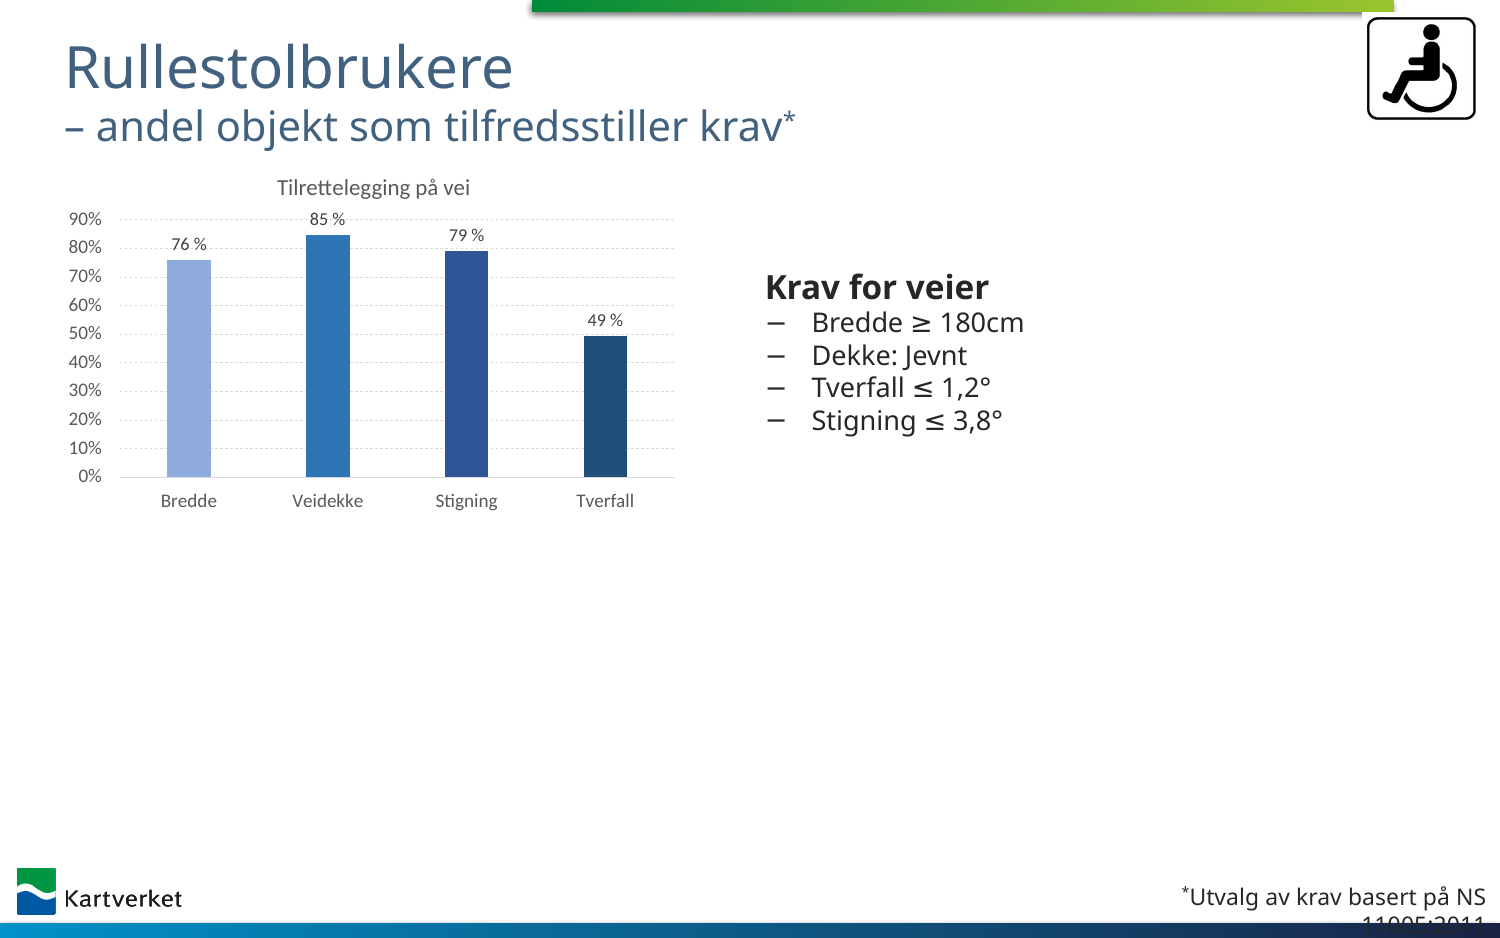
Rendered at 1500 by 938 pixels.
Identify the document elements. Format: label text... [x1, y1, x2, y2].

picture [62, 166, 686, 519]
text_box Rullestolbrukere – andel objekt som tilfredsstiller krav* [49, 25, 1431, 158]
text_box *Utvalg av krav basert på NS 11005:2011 [1068, 873, 1500, 938]
picture [1362, 12, 1481, 126]
text_box Krav for veier Bredde ≥ 180cm Dekke: Jevnt Tverfall ≤ 1,2° Stigning ≤ 3,8° [750, 258, 1234, 444]
